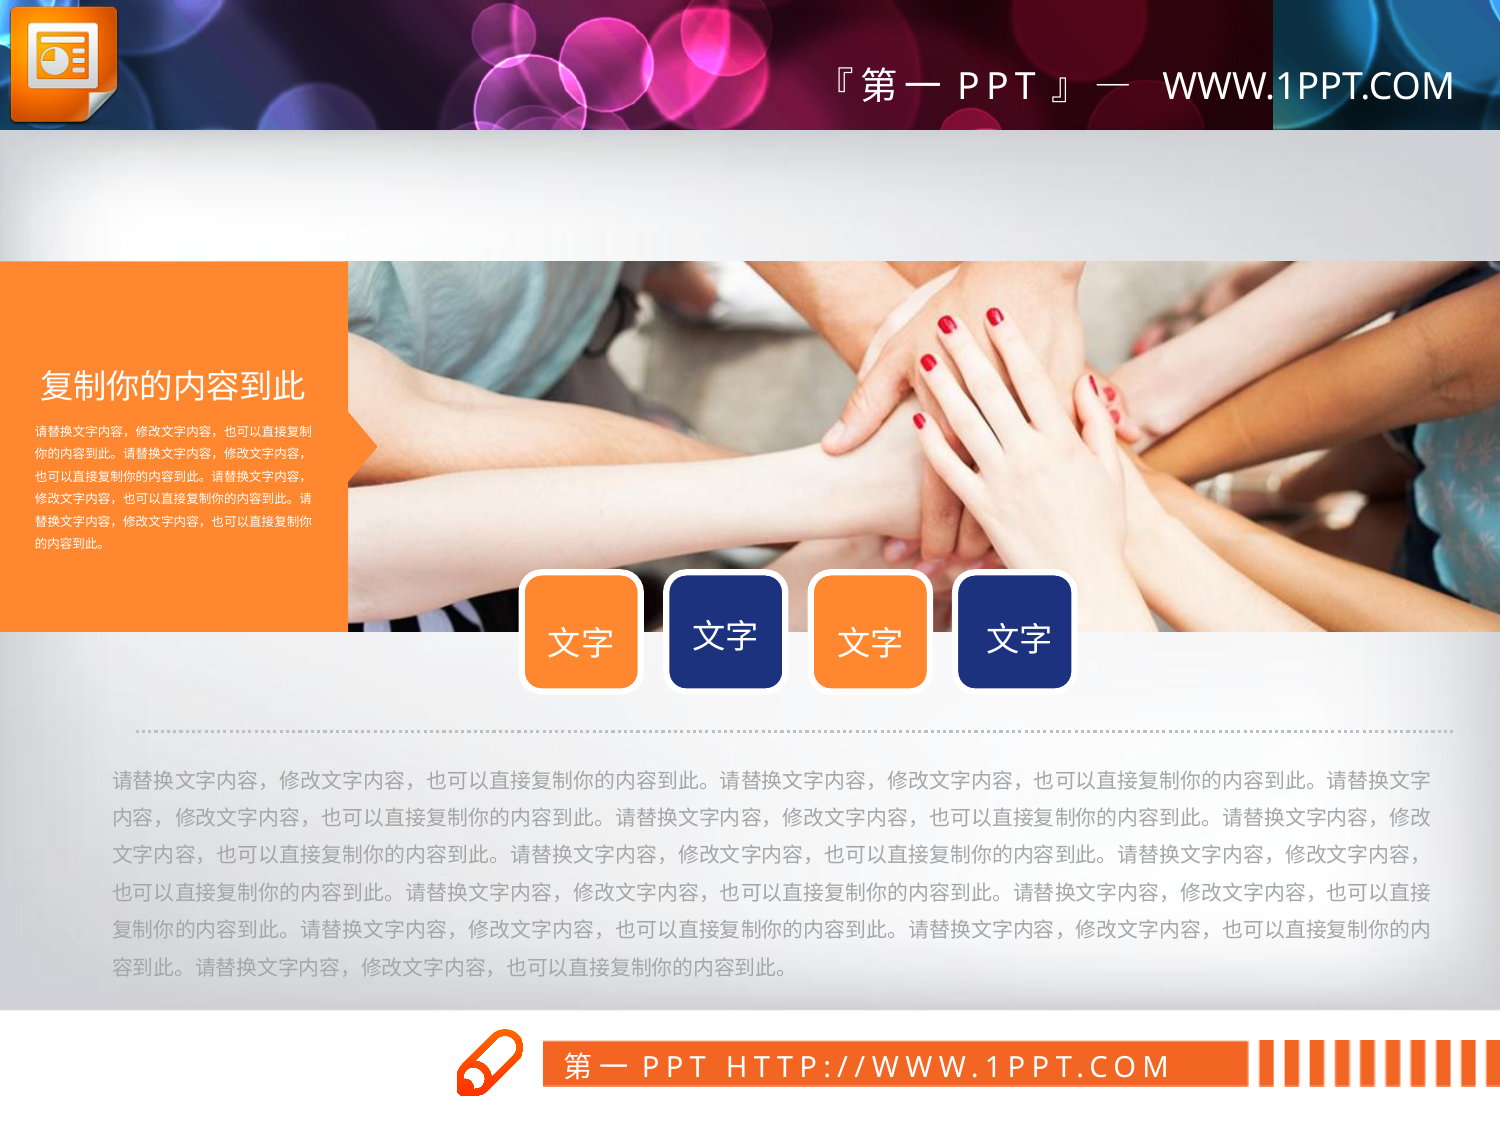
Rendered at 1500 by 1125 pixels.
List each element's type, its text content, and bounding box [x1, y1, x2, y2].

text_box 文字 [810, 572, 930, 692]
text_box 文字 [666, 572, 786, 692]
picture [0, 0, 1500, 261]
text_box 文字 [955, 572, 1075, 692]
picture [543, 1040, 1500, 1087]
text_box 请替换文字内容，修改文字内容，也可以直接复制你的内容到此。请替换文字内容，修改文字内容，也可以直接复制你的内容到此。请替换文字内容，修改文字内容，也可以直接复制你的内容到此。请替换文字内容，修改文字内容，也可以直接复制你的内容到此。请替换文字内容，修改文字内容，也可以直接复制你的内容到此。请替换文字内容，修改文字内容，也可以直接复制你的内容到此。请替换文字内容，修改文字内容，也可以直接复制你的内容到此。请替换文字内容，修改文字内容，也可以直接复制你的内容到此。请替换文字内容，修改文字内容，也可以直接复制你的内容到此。请替换文字内容，修改文字内容，也可以直接复制你的内容到此。请替换文字内容，修改文字内容，也可以直接复制你的内容到此。请替换文字内容，修改文字内容，也可以直接复制你的内容到此。 [112, 754, 1432, 980]
picture [0, 632, 1500, 1012]
text_box 文字 [521, 572, 641, 692]
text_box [0, 261, 378, 633]
text_box [379, 261, 1500, 632]
